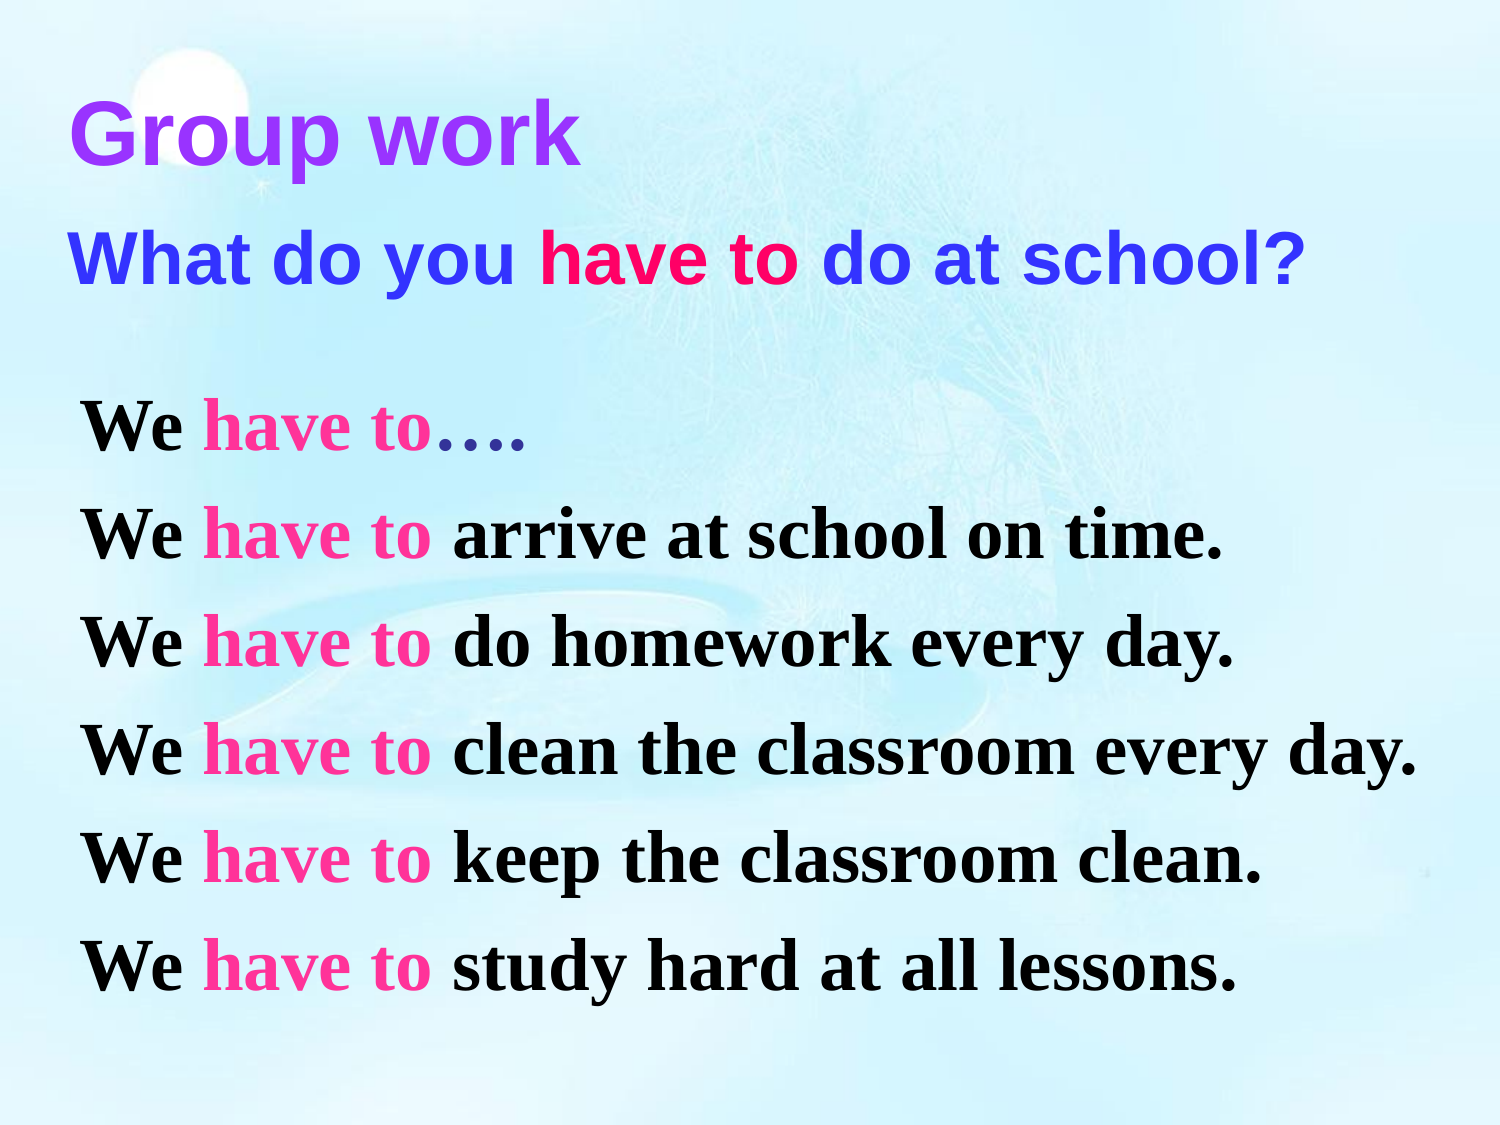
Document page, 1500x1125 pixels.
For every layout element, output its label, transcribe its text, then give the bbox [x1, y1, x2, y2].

text_box We have to…. We have to arrive at school on time. We have to do homework every day. We have to clean the classroom every day. We have to keep the classroom clean. We have to study hard at all lessons. [64, 349, 1453, 1013]
picture [0, 0, 1500, 1125]
text_box Group work [53, 66, 598, 191]
text_box What do you have to do at school? [53, 184, 1448, 308]
